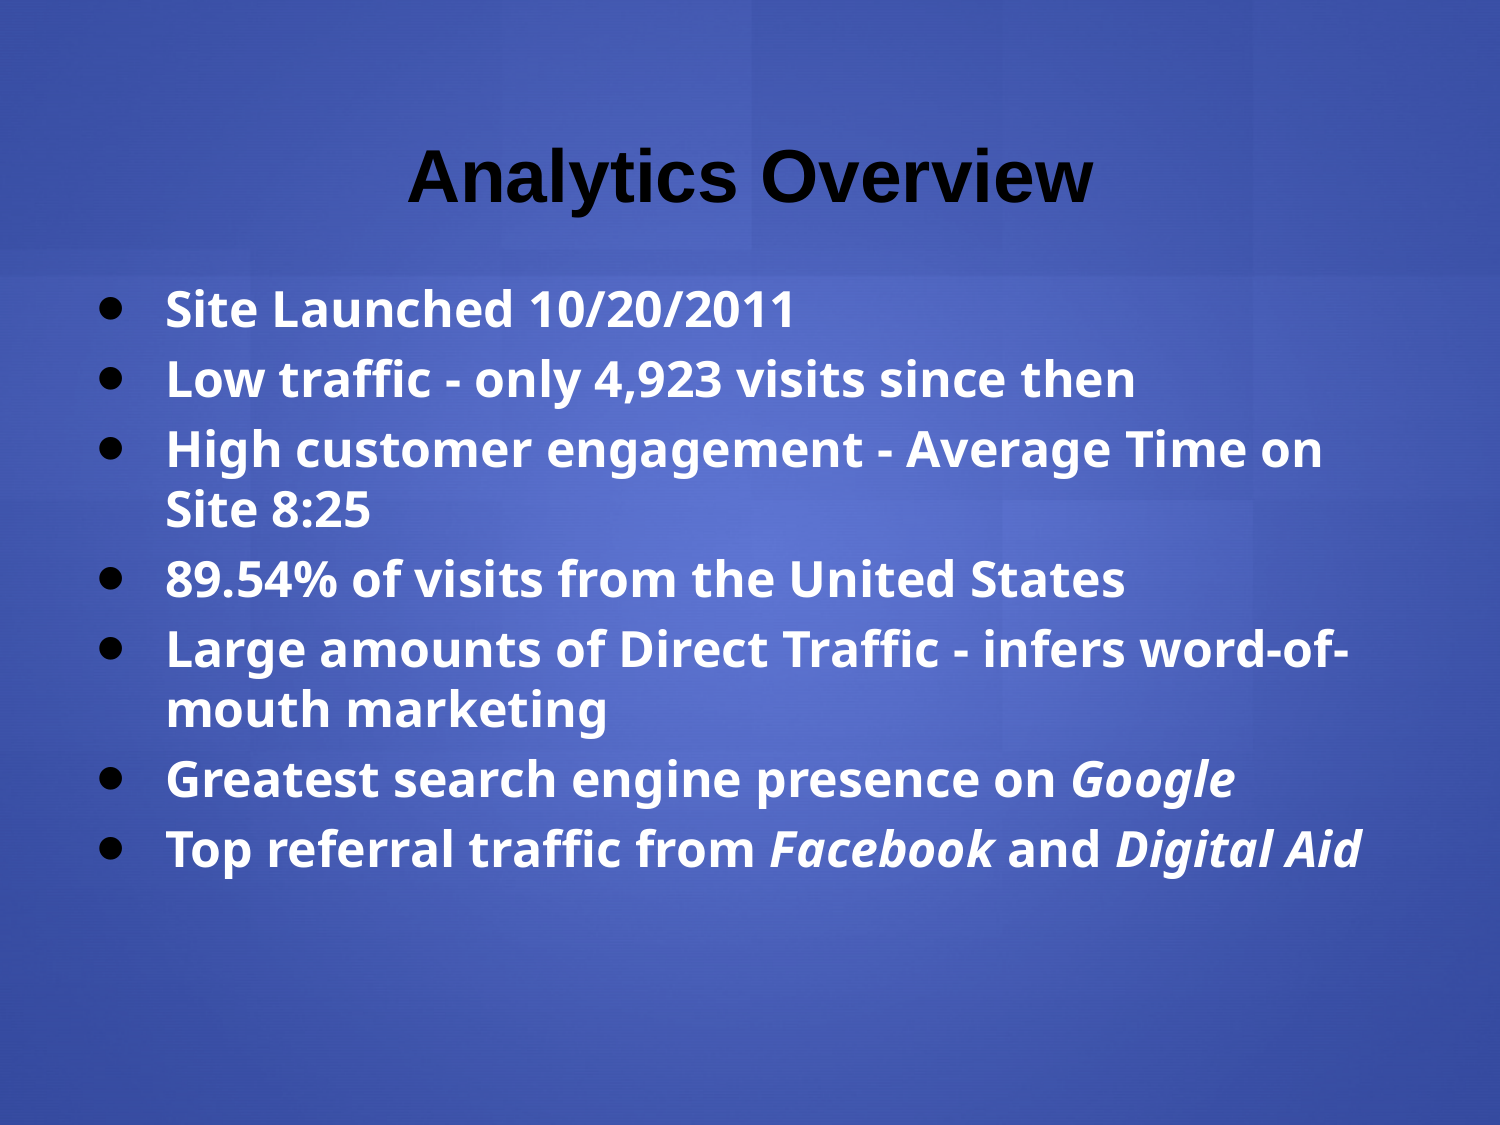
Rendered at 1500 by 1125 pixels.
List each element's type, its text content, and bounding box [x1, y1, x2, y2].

list Site Launched 10/20/2011 Low traffic - only 4,923 visits since then High customer engagement - Average Time on Site 8:25 89.54% of visits from the United States Large amounts of Direct Traffic - infers word-of-mouth marketing Greatest search engine presence on Google Top referral traffic from Facebook and Digital Aid [75, 262, 1425, 931]
title Analytics Overview [75, 14, 1425, 233]
